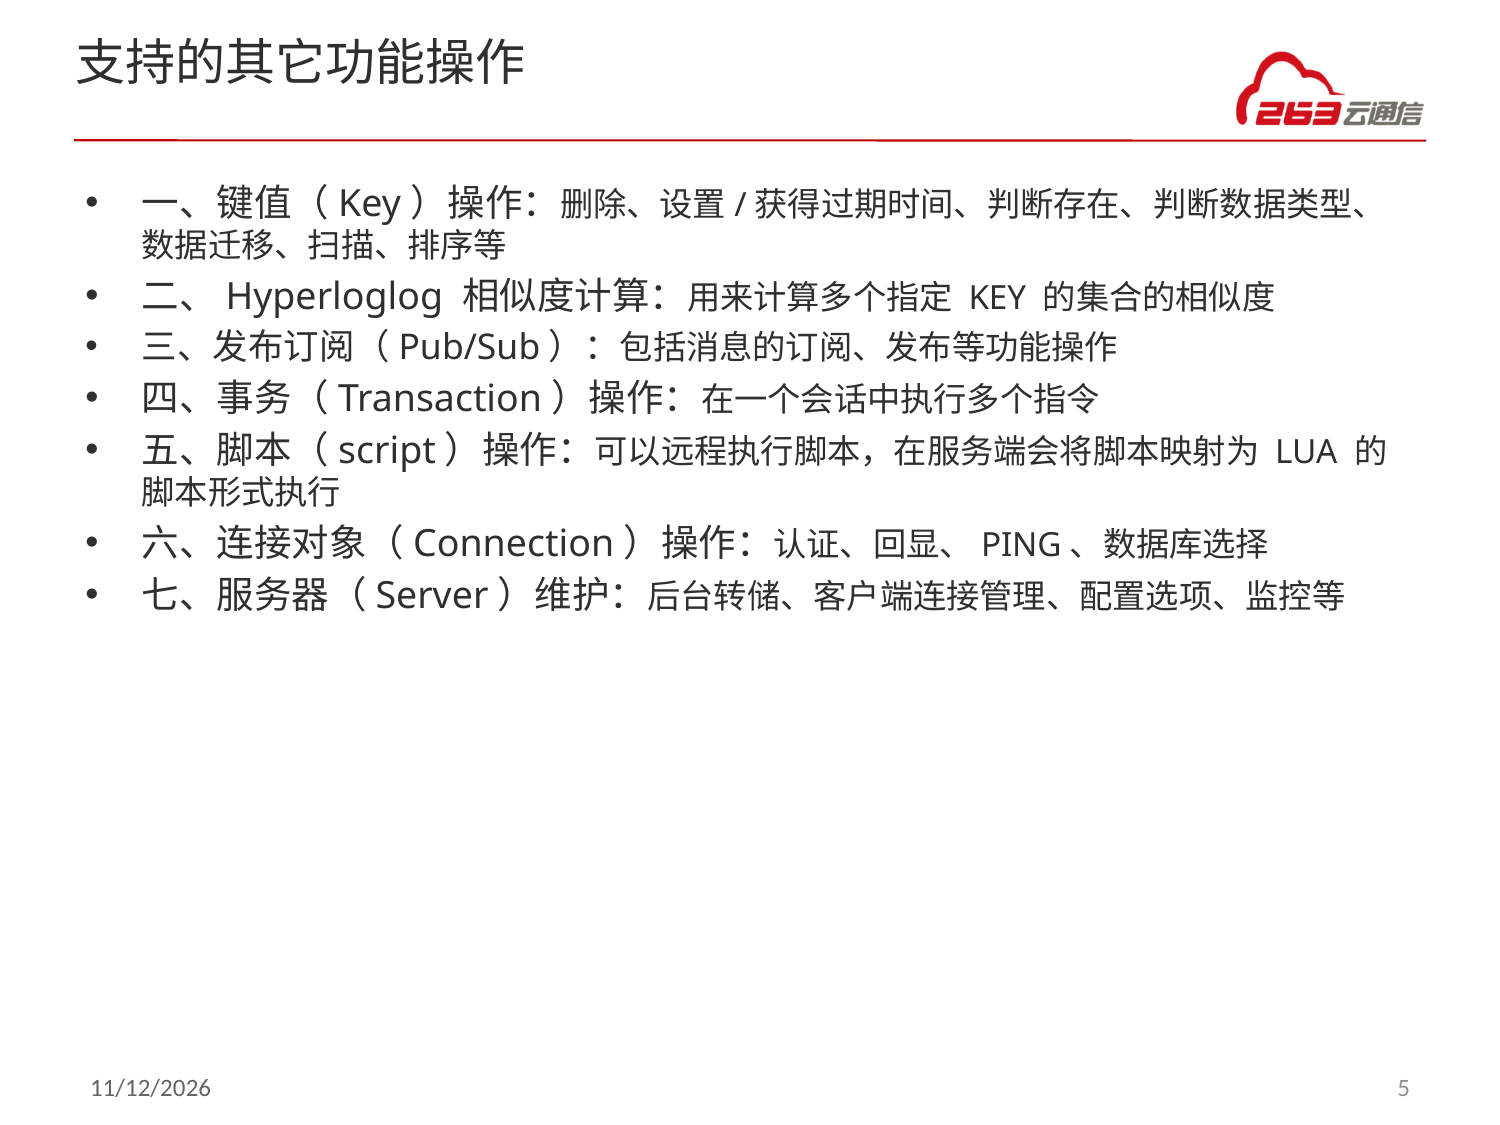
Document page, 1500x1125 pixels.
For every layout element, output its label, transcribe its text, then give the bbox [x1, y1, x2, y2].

picture [1230, 37, 1430, 141]
list 一、键值（Key）操作：删除、设置/获得过期时间、判断存在、判断数据类型、数据迁移、扫描、排序等 二、Hyperloglog 相似度计算：用来计算多个指定 KEY 的集合的相似度 三、发布订阅（Pub/Sub）：包括消息的订阅、发布等功能操作 四、事务（Transaction）操作：在一个会话中执行多个指令 五、脚本（script）操作：可以远程执行脚本，在服务端会将脚本映射为 LUA 的脚本形式执行 六、连接对象（Connection）操作：认证、回显、PING、数据库选择 七、服务器（Server）维护：后台转储、客户端连接管理、配置选项、监控等 [70, 171, 1421, 1016]
title 支持的其它功能操作 [75, 30, 1235, 136]
